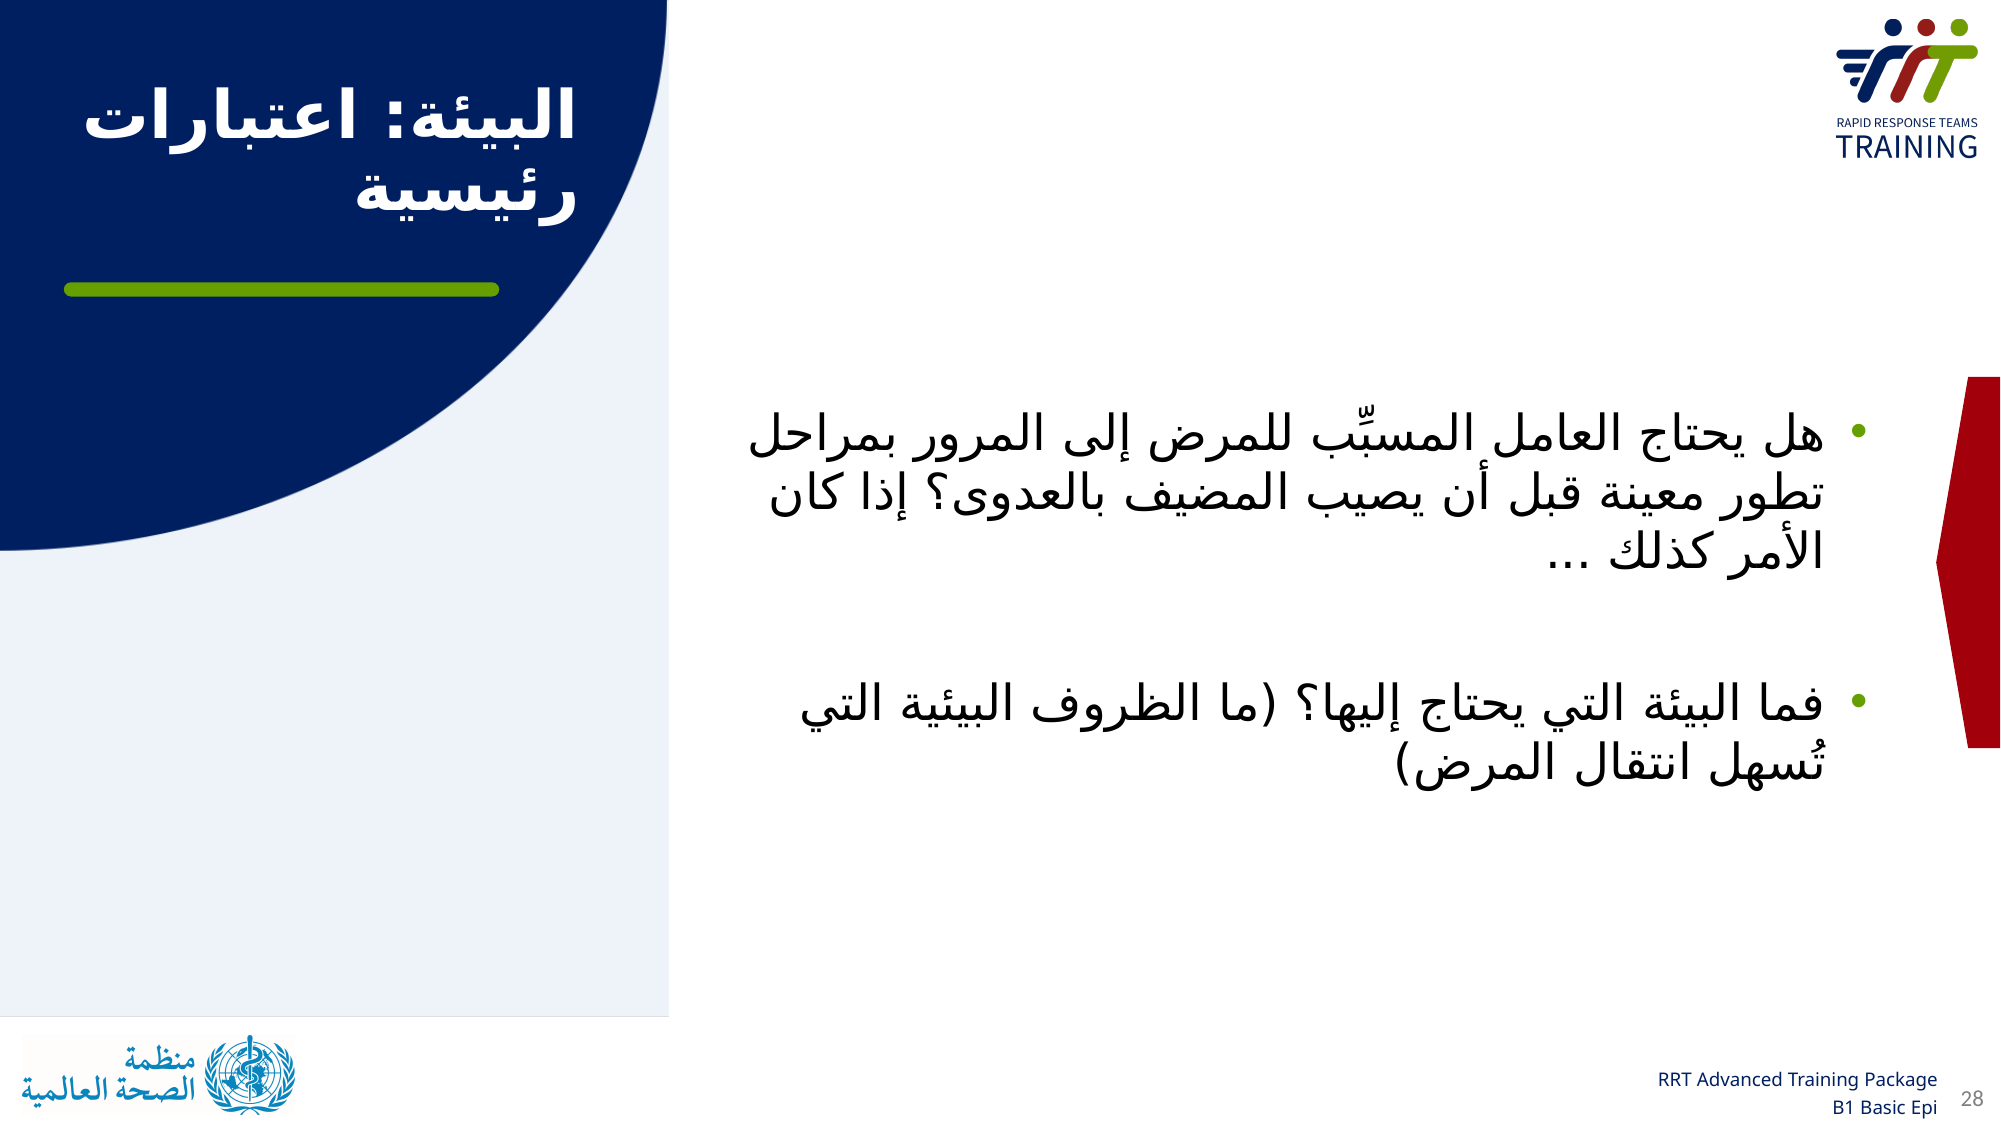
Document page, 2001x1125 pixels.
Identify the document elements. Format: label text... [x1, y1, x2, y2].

text_box [63, 282, 500, 297]
picture [22, 1035, 295, 1115]
picture [0, 0, 669, 1018]
title البيئة: اعتبارات رئيسية [51, 75, 588, 230]
picture [252, 1050, 258, 1059]
picture [1835, 19, 1978, 167]
text_box هل يحتاج العامل المسبِّب للمرض إلى المرور بمراحل تطور معينة قبل أن يصيب المضيف بالعدوى؟ إذا كان الأمر كذلك ... فما البيئة التي يحتاج إليها؟ (ما الظروف البيئية التي تُسهل انتقال المرض) [664, 313, 1949, 799]
